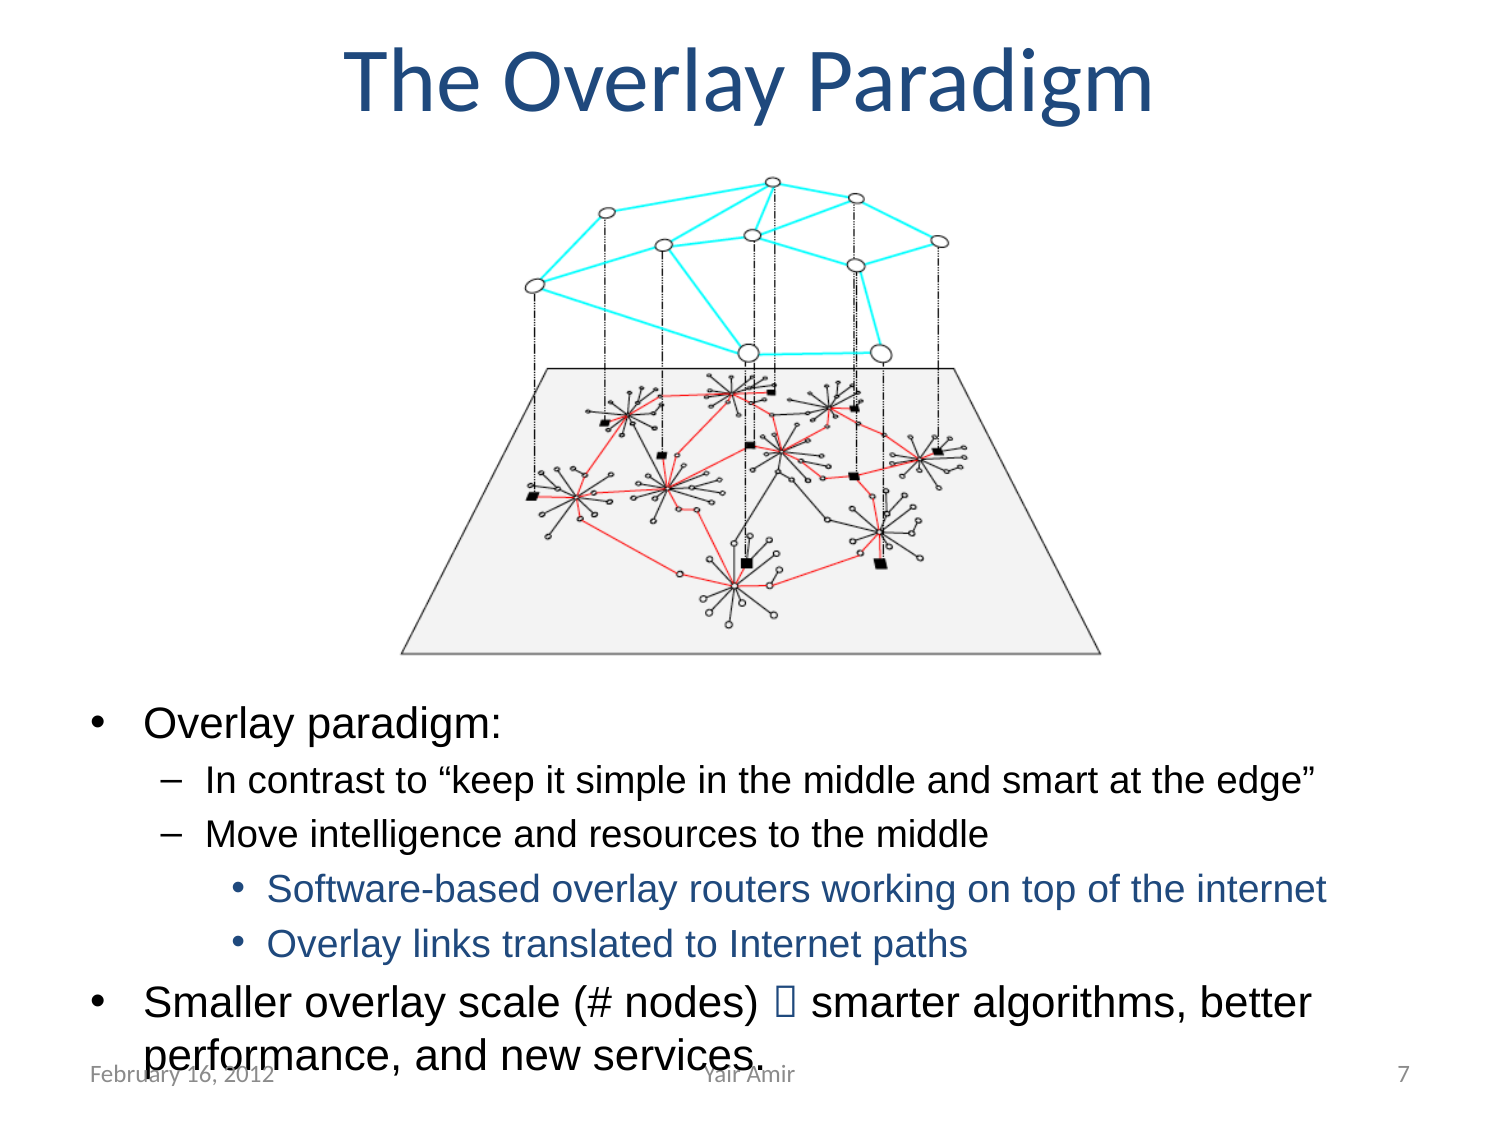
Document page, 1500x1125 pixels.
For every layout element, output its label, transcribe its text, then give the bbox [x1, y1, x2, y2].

title The Overlay Paradigm [75, 0, 1425, 150]
picture [368, 137, 1132, 663]
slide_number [75, 1042, 425, 1103]
footer Yair Amir [512, 1042, 988, 1103]
slide_number 7 [1074, 1042, 1425, 1103]
list Overlay paradigm: In contrast to “keep it simple in the middle and smart at the edge” Move intelligence and resources to the middle Software-based overlay routers working on top of the internet Overlay links translated to Internet paths Smaller overlay scale (# nodes)  smarter algorithms, better performance, and new services. [75, 687, 1463, 1088]
